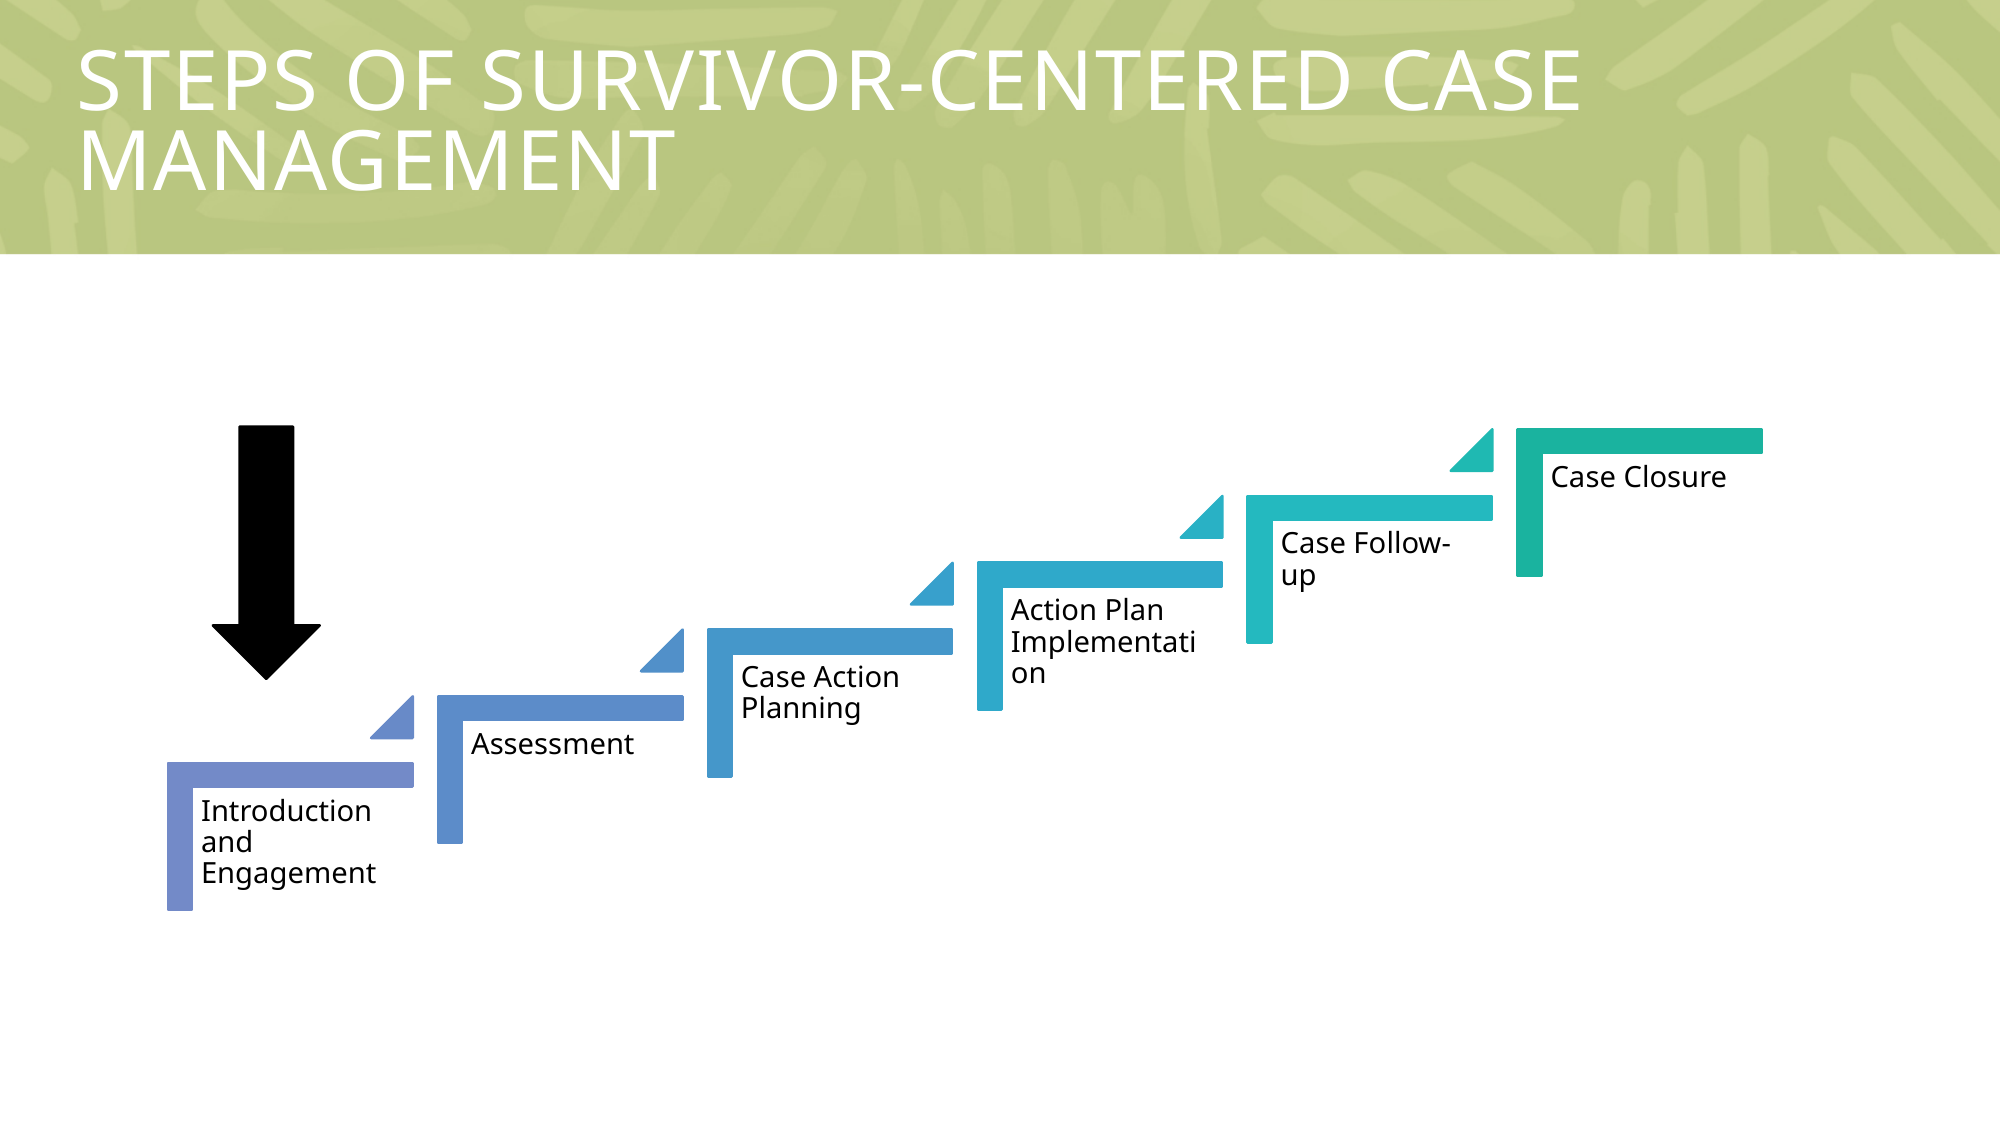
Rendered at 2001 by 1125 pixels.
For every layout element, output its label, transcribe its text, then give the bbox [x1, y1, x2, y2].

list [167, 374, 1763, 1036]
title steps of Survivor-centered case management [61, 33, 1938, 220]
picture [0, 0, 2000, 1125]
